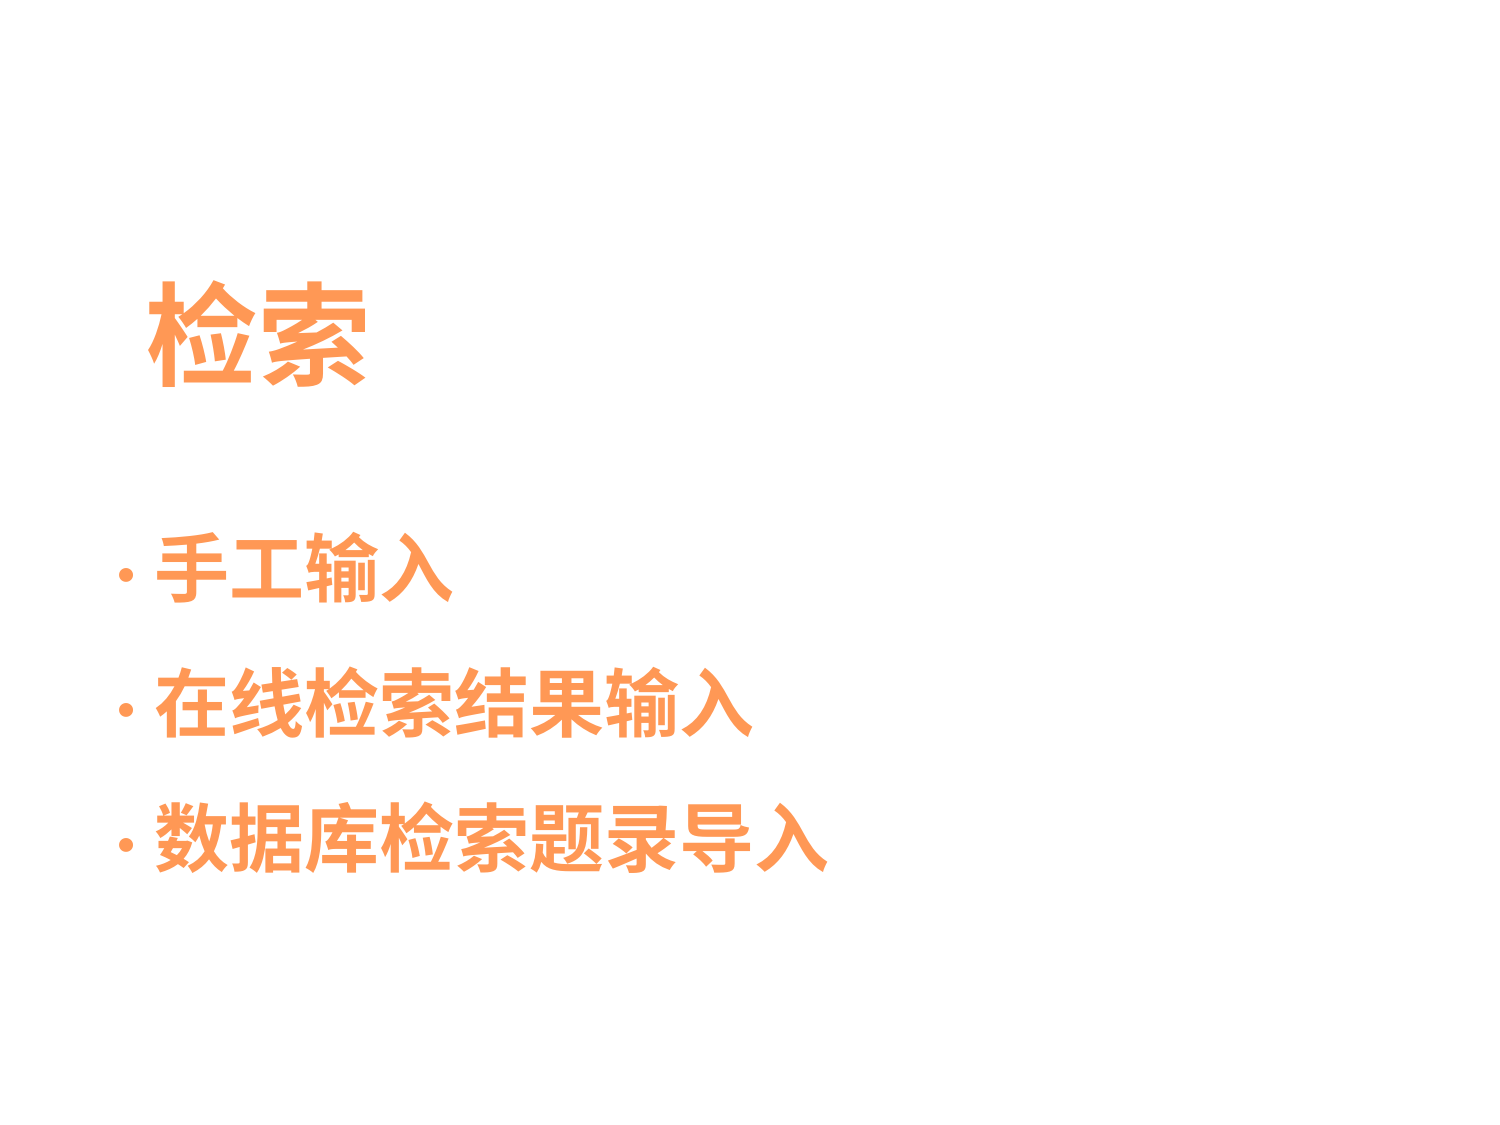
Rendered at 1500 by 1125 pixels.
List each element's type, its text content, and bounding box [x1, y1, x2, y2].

text_box ·手工输入 ·在线检索结果输入 ·数据库检索题录导入 [101, 468, 845, 889]
text_box 检索 [130, 257, 386, 408]
